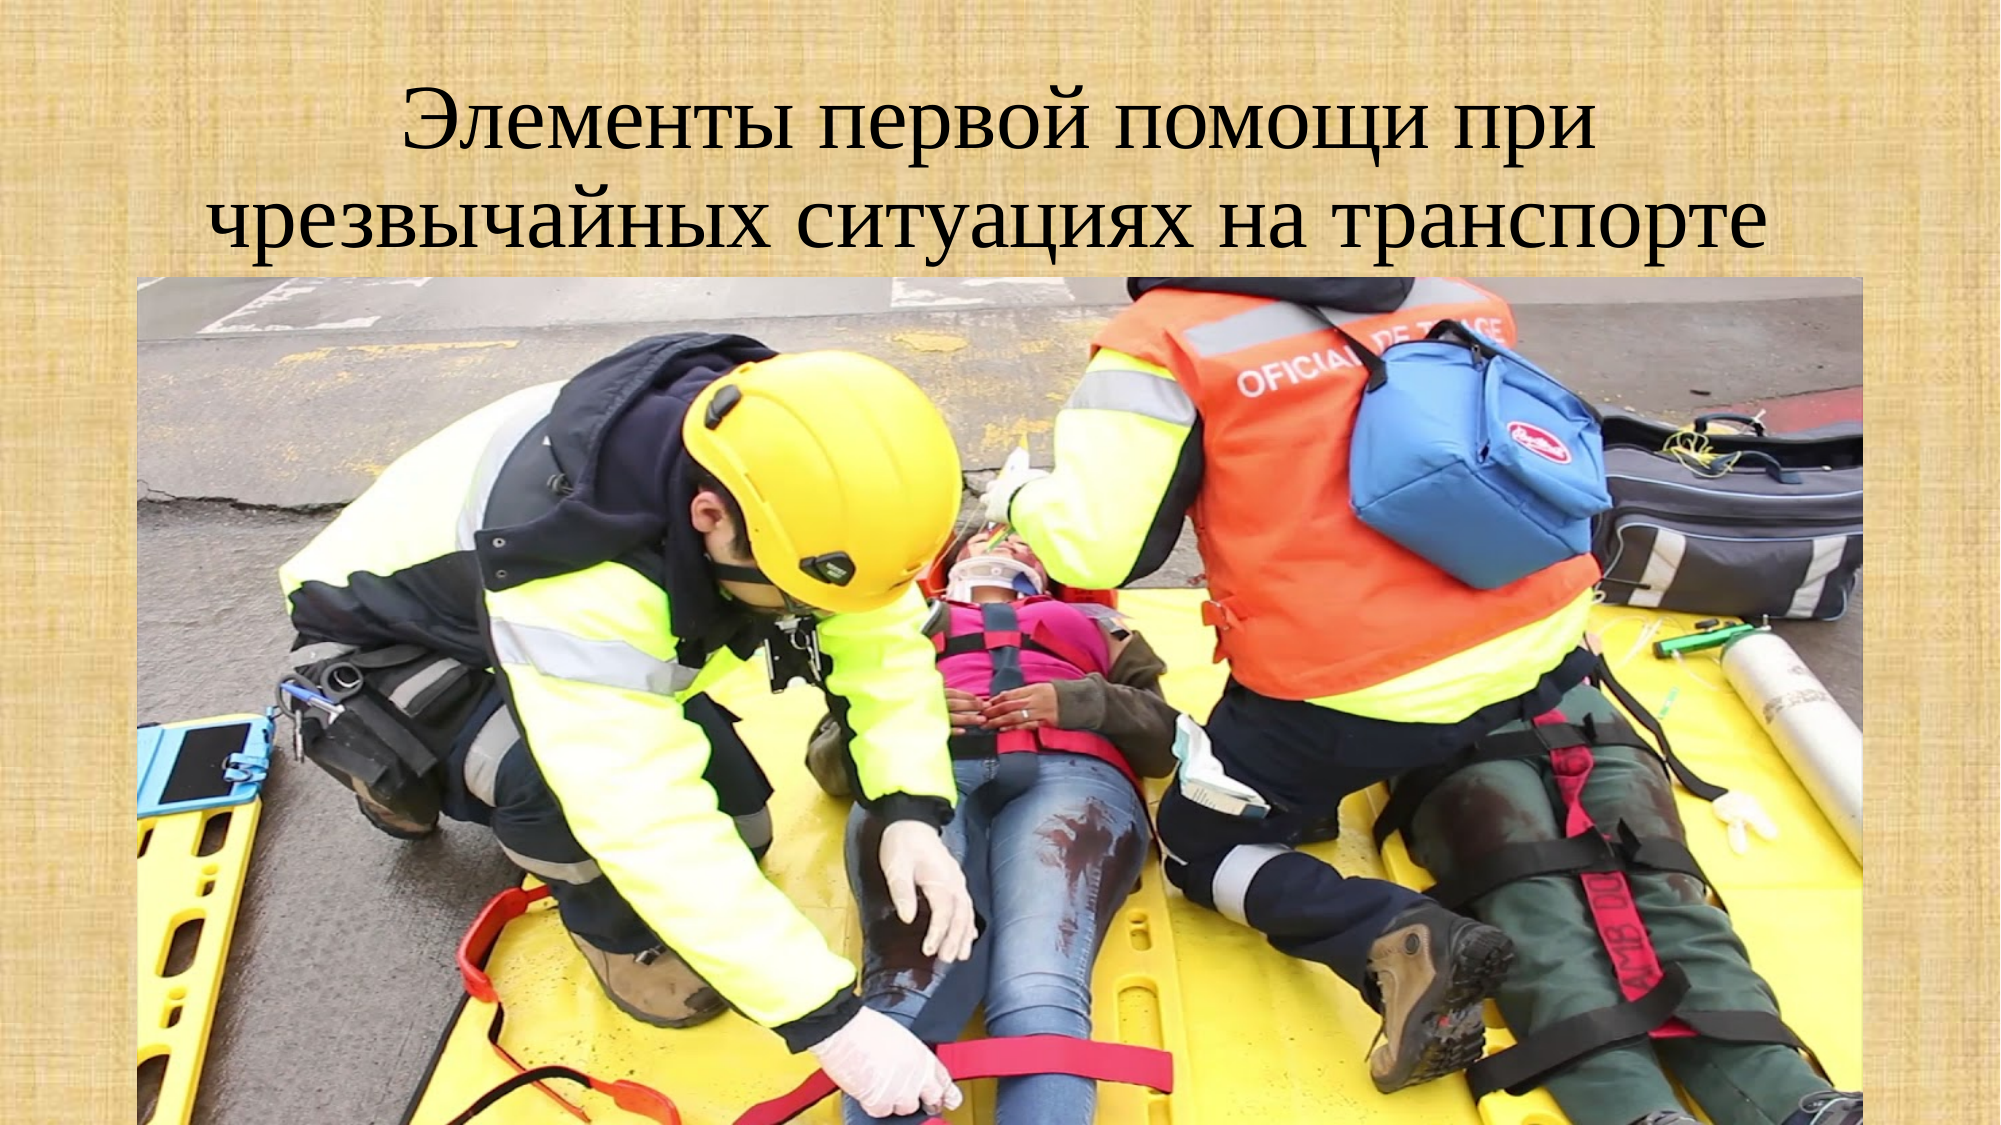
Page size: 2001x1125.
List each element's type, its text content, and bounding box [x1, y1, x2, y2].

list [137, 277, 1863, 1125]
picture [0, 0, 2001, 1125]
title Элементы первой помощи при чрезвычайных ситуациях на транспорте [137, 59, 1863, 277]
